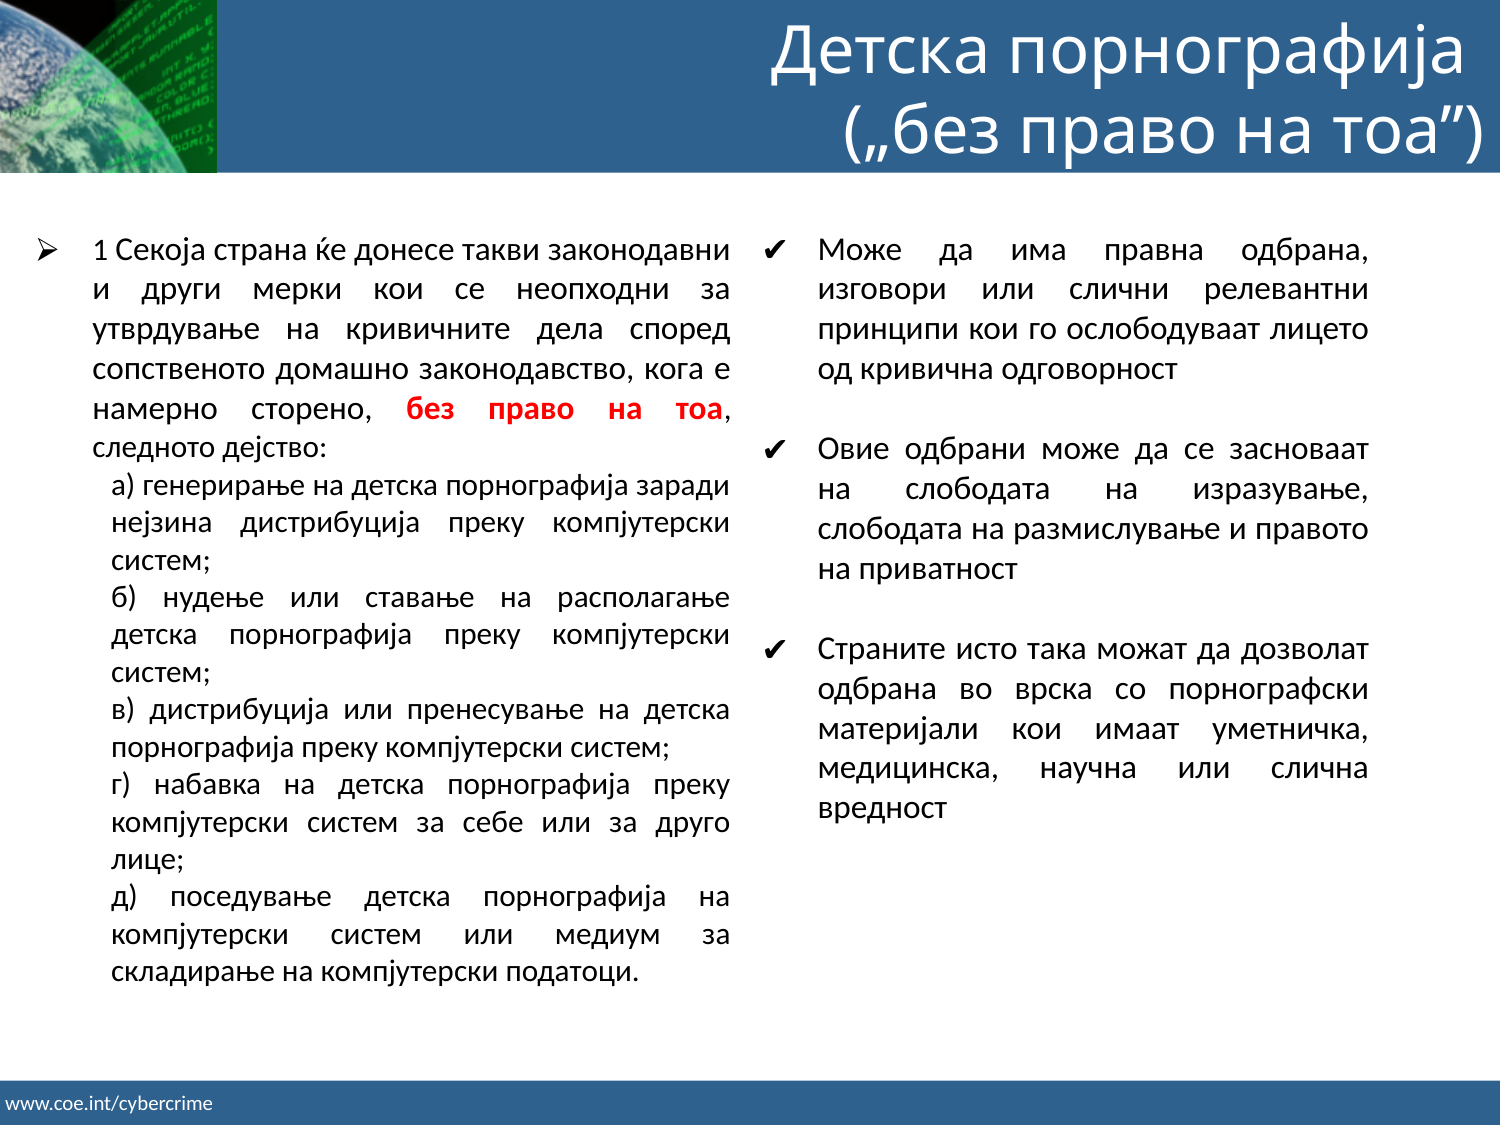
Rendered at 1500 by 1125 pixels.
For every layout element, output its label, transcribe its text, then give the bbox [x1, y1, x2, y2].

picture [0, 0, 64, 173]
text_box 1 Секоја страна ќе донесе такви законодавни и други мерки кои се неопходни за утврдување на кривичните дела според сопственото домашно законодавство, кога е намерно сторено, без право на тоа, следното дејство: а) генерирање на детска порнографија заради нејзина дистрибуција преку компјутерски систем; б) нудење или ставање на располагање детска порнографија преку компјутерски систем; в) дистрибуција или пренесување на детска порнографија преку компјутерски систем; г) набавка на детска порнографија преку компјутерски систем за себе или за друго лице; д) поседување детска порнографија на компјутерски систем или медиум за складирање на компјутерски податоци. [21, 219, 747, 996]
text_box Детска порнографија („без право на тоа”) [64, 0, 1500, 174]
text_box Може да има правна одбрана, изговори или слични релевантни принципи кои го ослободуваат лицето од кривична одговорност Овие одбрани може да се засноваат на слободата на изразување, слободата на размислување и правото на приватност Страните исто така можат да дозволат одбрана во врска со порнографски материјали кои имаат уметничка, медицинска, научна или слична вредност [746, 219, 1385, 834]
